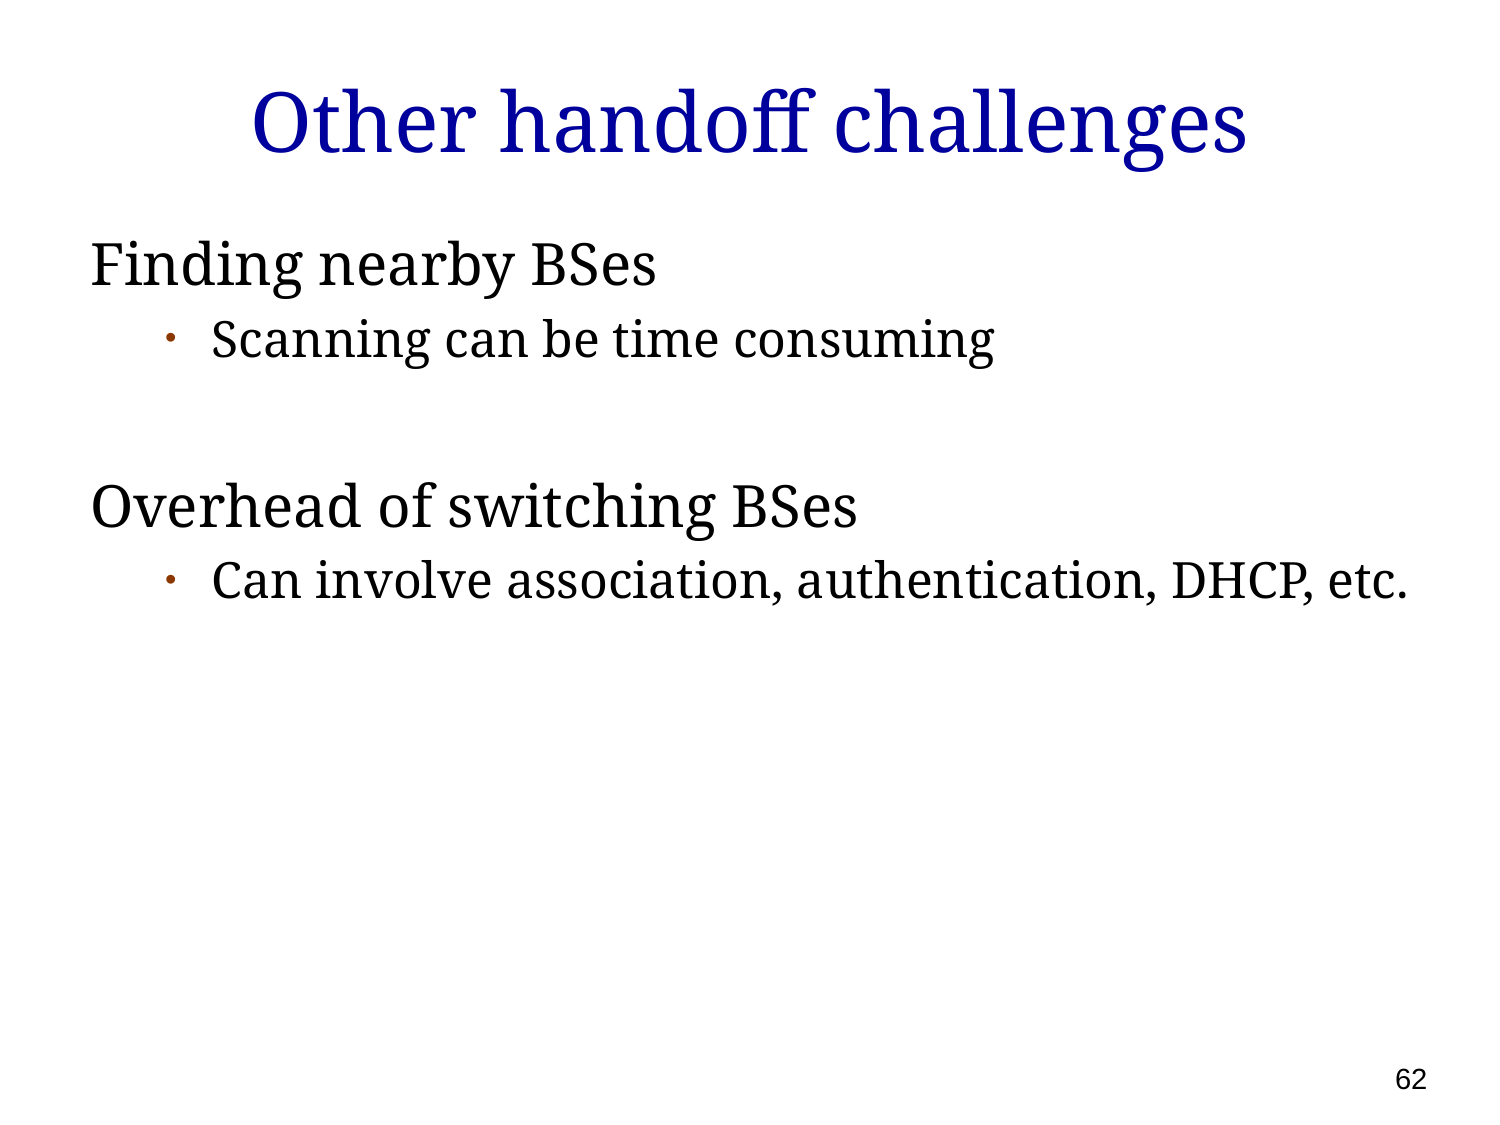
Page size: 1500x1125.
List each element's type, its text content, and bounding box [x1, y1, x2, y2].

slide_number 62 [1092, 1024, 1443, 1103]
title Other handoff challenges [74, 47, 1426, 191]
list Finding nearby BSes Scanning can be time consuming Overhead of switching BSes Can involve association, authentication, DHCP, etc. [74, 219, 1426, 963]
